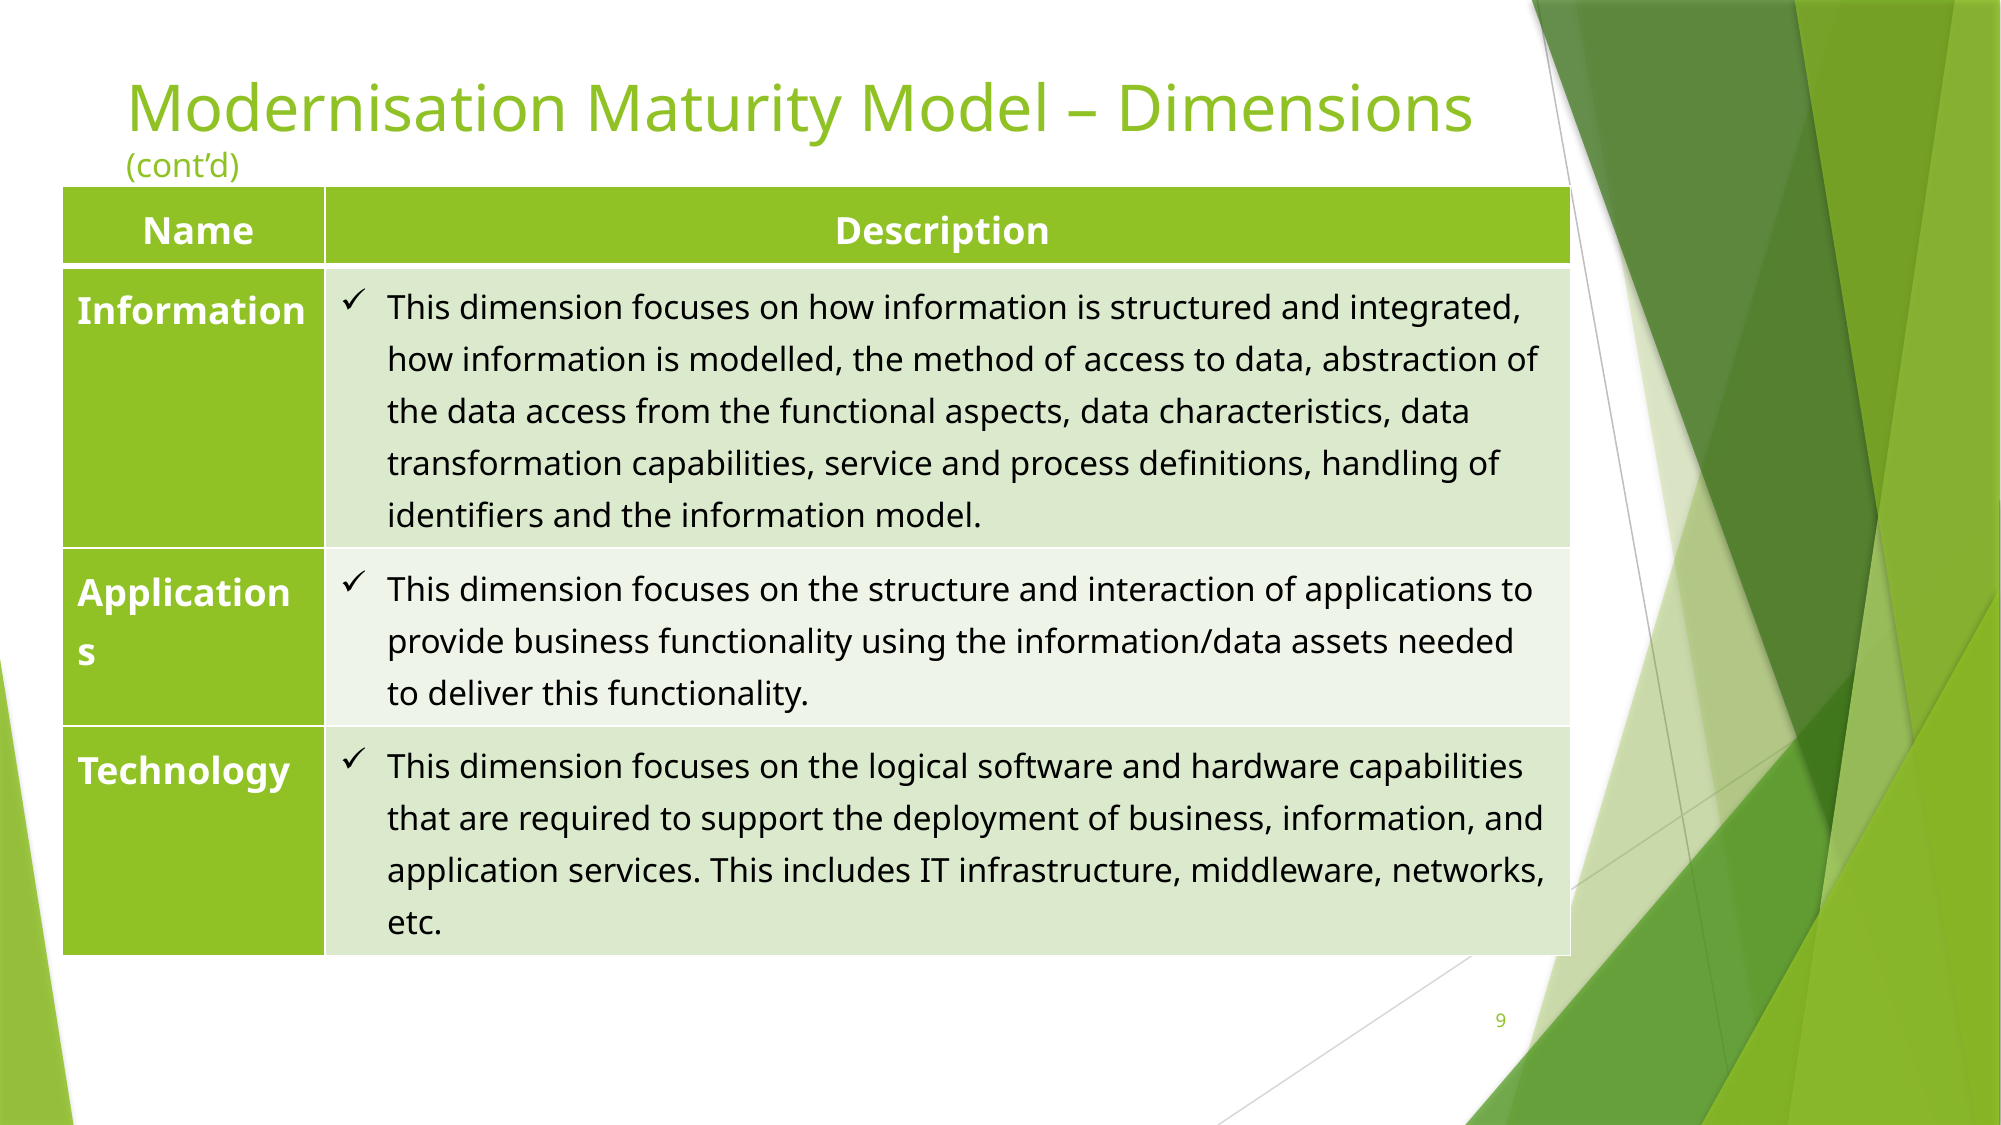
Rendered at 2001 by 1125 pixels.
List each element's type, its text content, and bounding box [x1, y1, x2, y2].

slide_number 9 [1409, 991, 1522, 1051]
text_box [1245, 271, 1276, 377]
table_header Name [63, 187, 324, 263]
title Modernisation Maturity Model – Dimensions (cont’d) [111, 59, 1571, 185]
table_cell Technology [63, 727, 324, 955]
table_cell This dimension focuses on the structure and interaction of applications to provide business functionality using the information/data assets needed to deliver this functionality. [326, 549, 1570, 725]
table_cell This dimension focuses on the logical software and hardware capabilities that are required to support the deployment of business, information, and application services. This includes IT infrastructure, middleware, networks, etc. [326, 727, 1570, 955]
table_cell This dimension focuses on how information is structured and integrated, how information is modelled, the method of access to data, abstraction of the data access from the functional aspects, data characteristics, data transformation capabilities, service and process definitions, handling of identifiers and the information model. [326, 269, 1570, 547]
table_cell Information [63, 269, 324, 547]
table_header Description [326, 187, 1570, 263]
table_cell Applications [63, 549, 324, 725]
